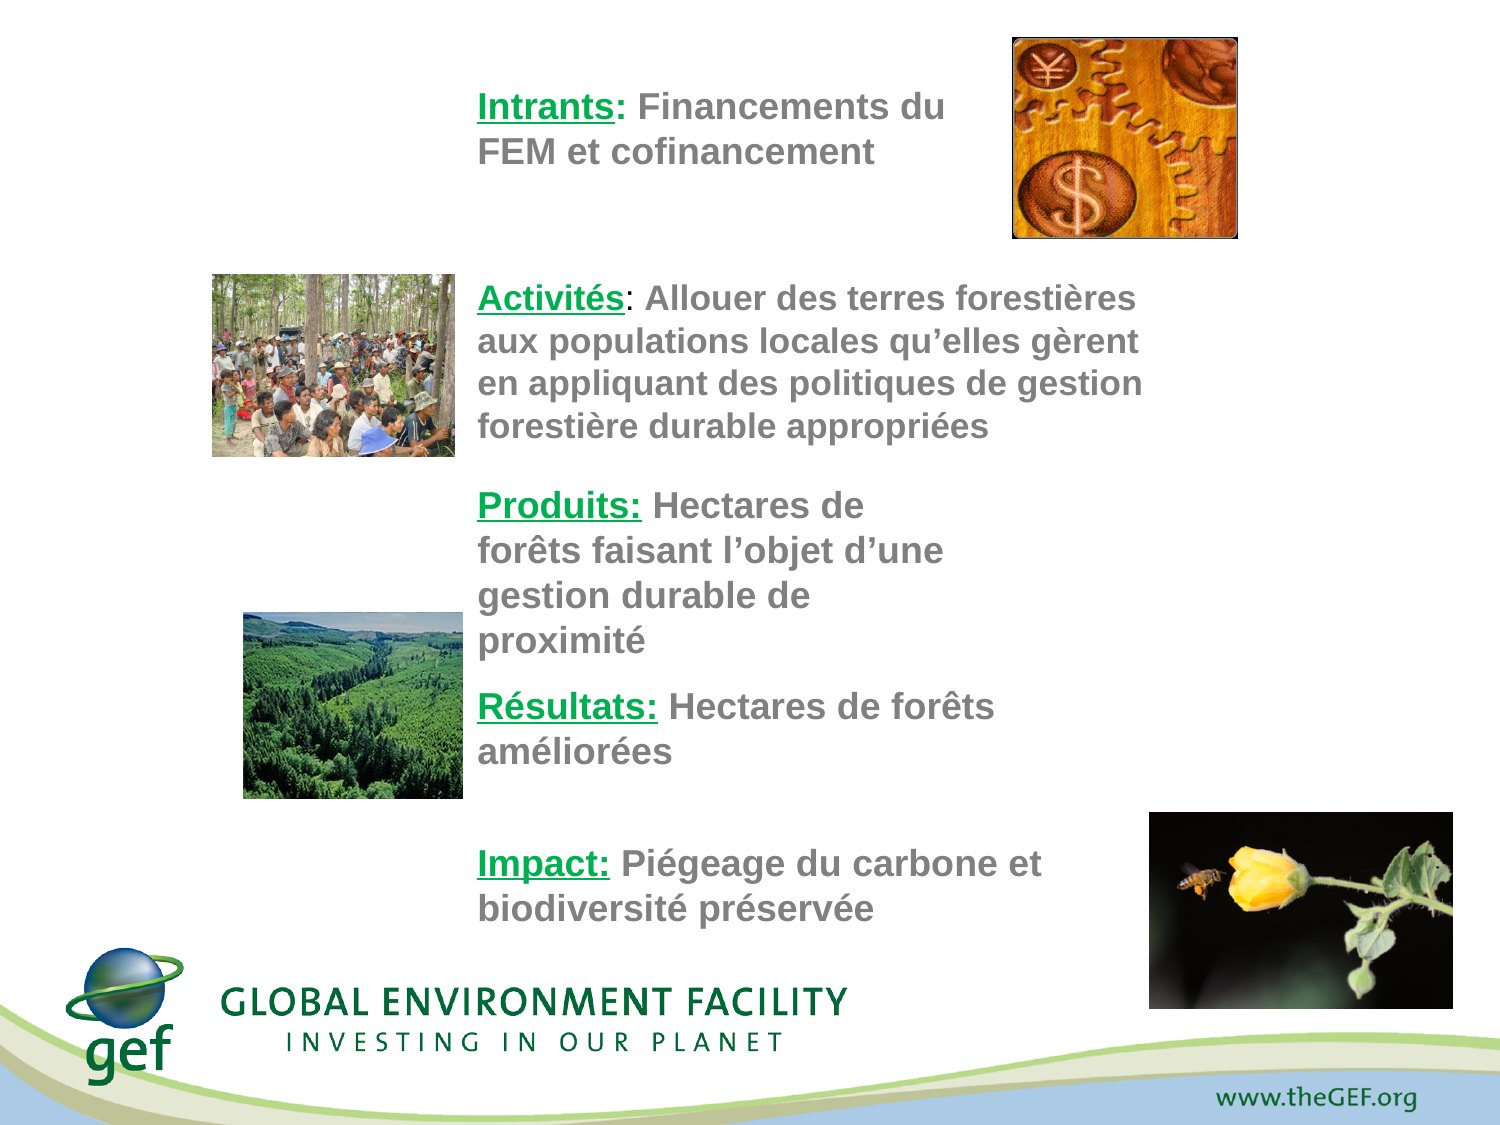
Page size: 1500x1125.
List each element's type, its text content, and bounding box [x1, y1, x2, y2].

picture [212, 274, 456, 458]
text_box Produits: Hectares de forêts faisant l’objet d’une gestion durable de proximité [462, 473, 988, 669]
text_box Intrants: Financements du FEM et cofinancement [462, 74, 988, 180]
picture [243, 612, 463, 800]
text_box Résultats: Hectares de forêts améliorées [466, 674, 1063, 780]
picture [1012, 37, 1238, 239]
text_box Impact: Piégeage du carbone et biodiversité préservée [462, 831, 1144, 937]
picture [0, 812, 1500, 1125]
text_box Activités: Allouer des terres forestières aux populations locales qu’elles gèrent en appliquant des politiques de gestion forestière durable appropriées [462, 267, 1200, 453]
